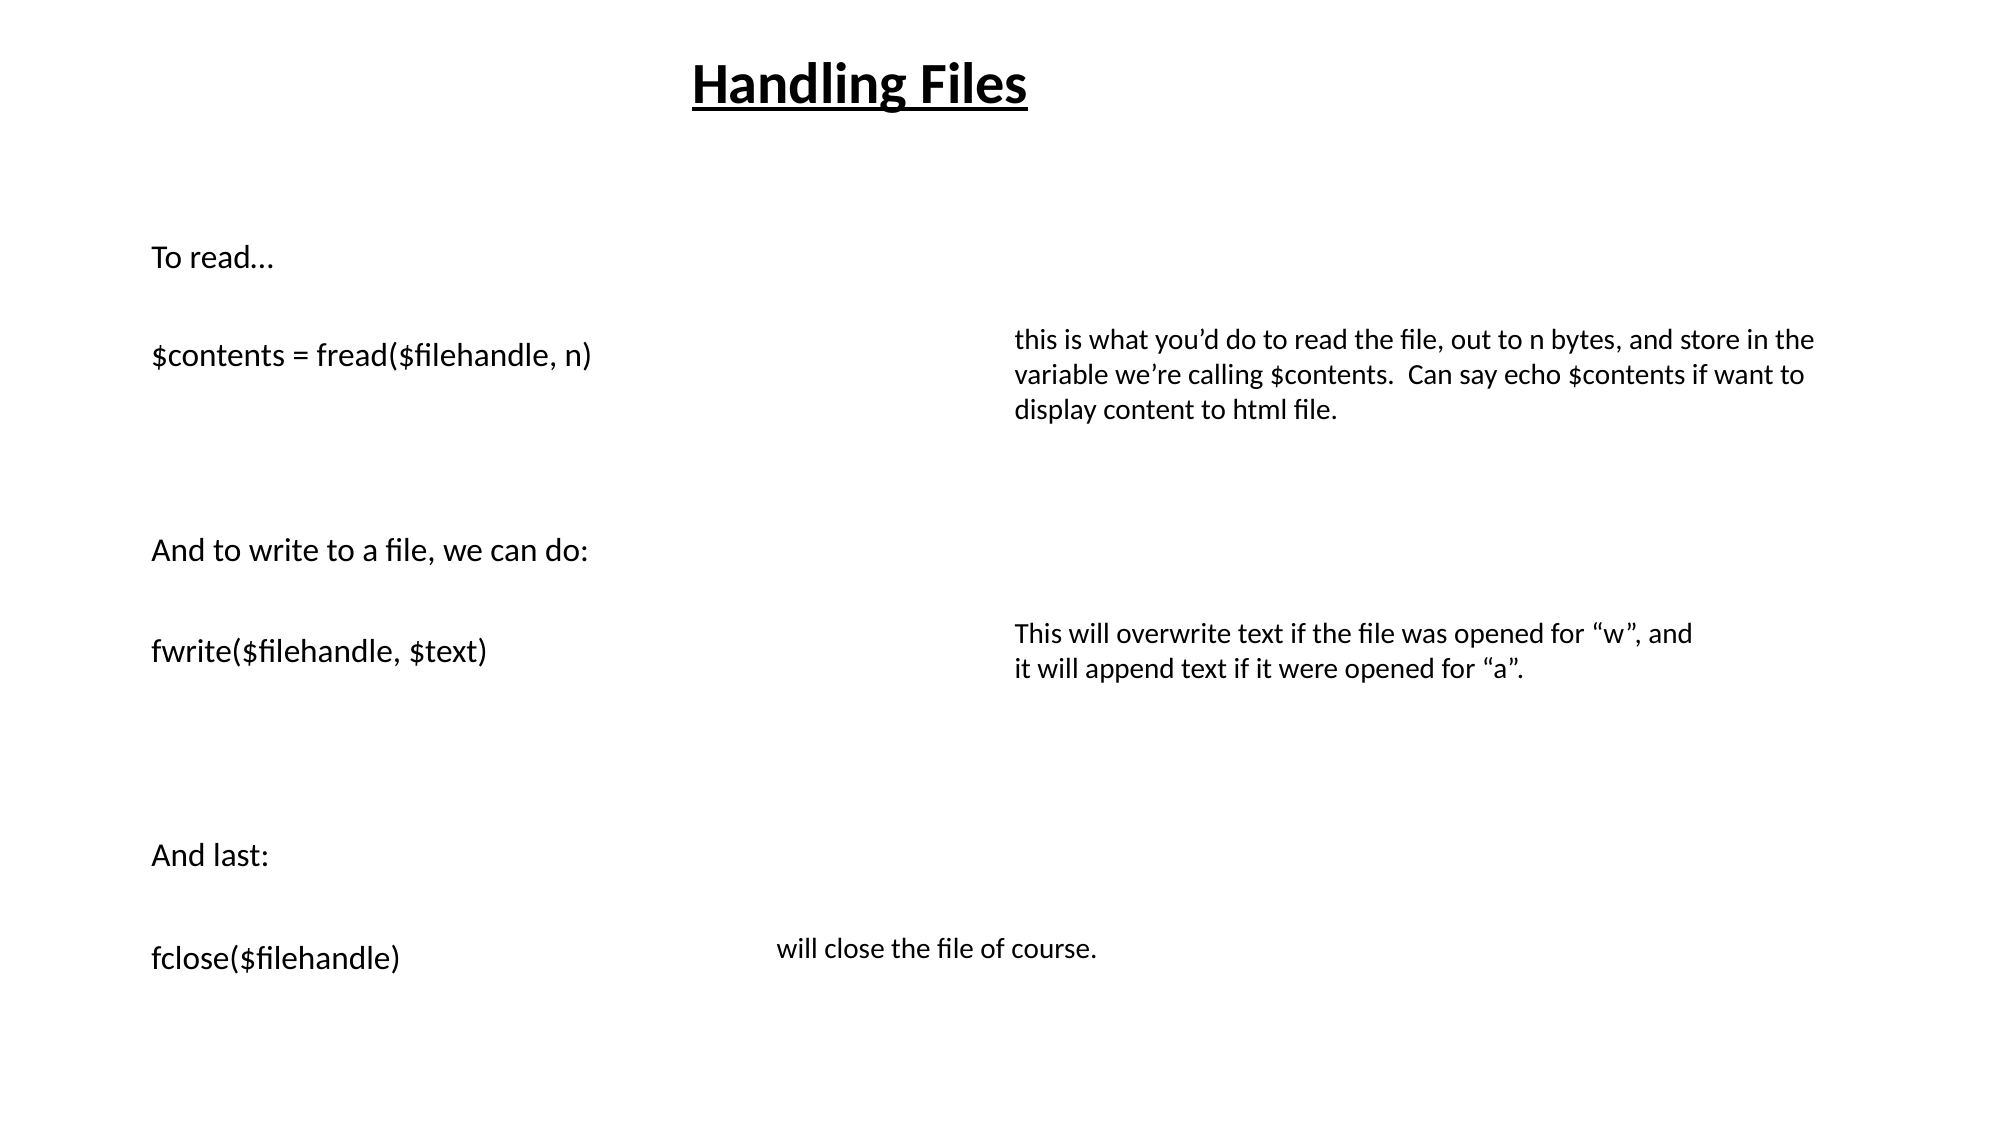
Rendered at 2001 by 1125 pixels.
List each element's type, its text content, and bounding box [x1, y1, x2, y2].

text_box Handling Files [677, 37, 1187, 123]
text_box fwrite($filehandle, $text) [136, 622, 678, 677]
text_box fclose($filehandle) [136, 928, 484, 984]
text_box $contents = fread($filehandle, n) [136, 326, 627, 381]
text_box This will overwrite text if the file was opened for “w”, and it will append text if it were opened for “a”. [999, 606, 1717, 692]
text_box And to write to a file, we can do: [136, 520, 678, 575]
text_box And last: [136, 825, 345, 881]
text_box will close the file of course. [761, 921, 1187, 972]
text_box To read… [136, 228, 345, 283]
text_box this is what you’d do to read the file, out to n bytes, and store in the variable we’re calling $contents. Can say echo $contents if want to display content to html file. [999, 312, 1898, 433]
